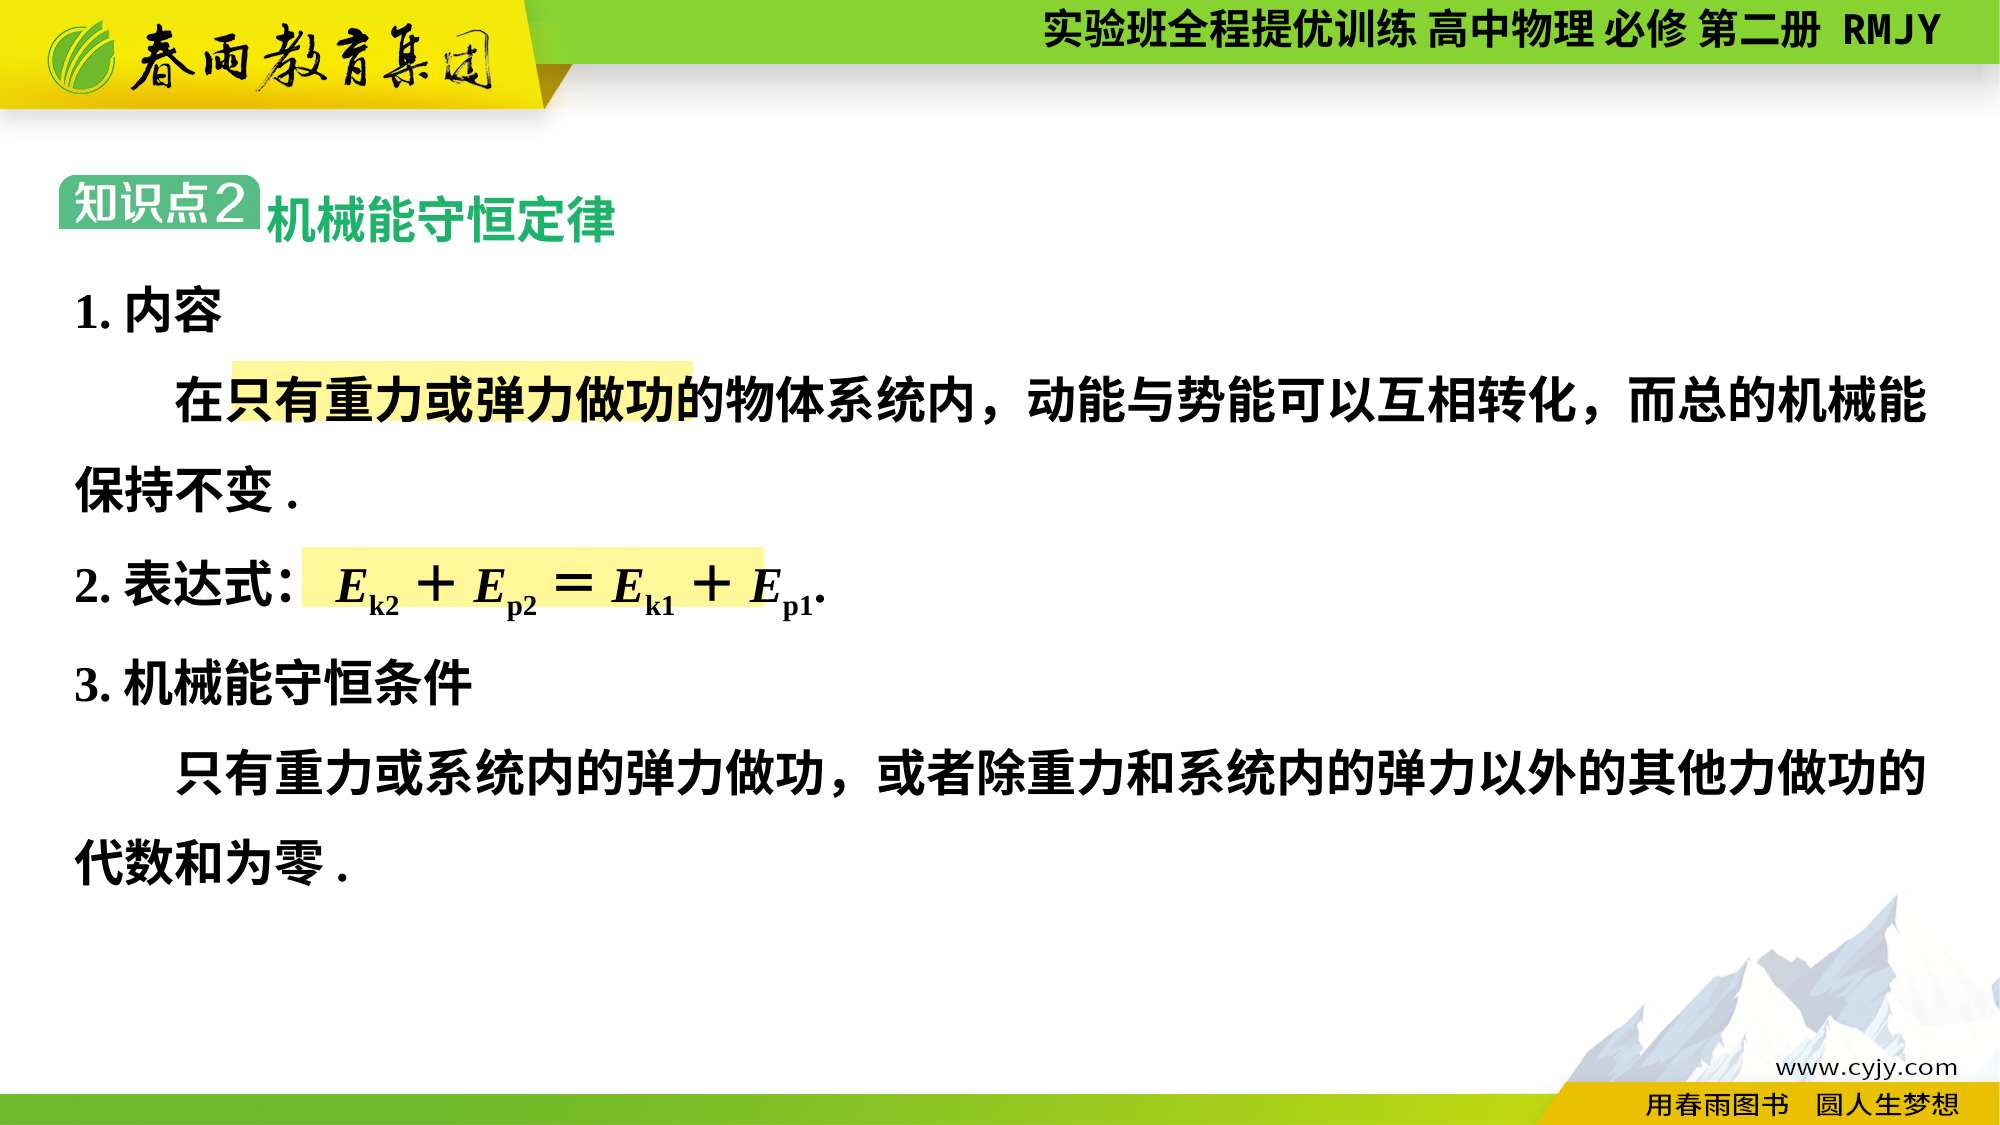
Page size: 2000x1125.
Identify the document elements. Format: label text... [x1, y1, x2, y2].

picture [0, 0, 2000, 1125]
list 机械能守恒定律 1.内容 在只有重力或弹力做功的物体系统内，动能与势能可以互相转化，而总的机械能保持不变. 2.表达式：Ek2＋Ep2＝Ek1＋Ep1. 3.机械能守恒条件 只有重力或系统内的弹力做功，或者除重力和系统内的弹力以外的其他力做功的代数和为零. [59, 151, 1944, 894]
